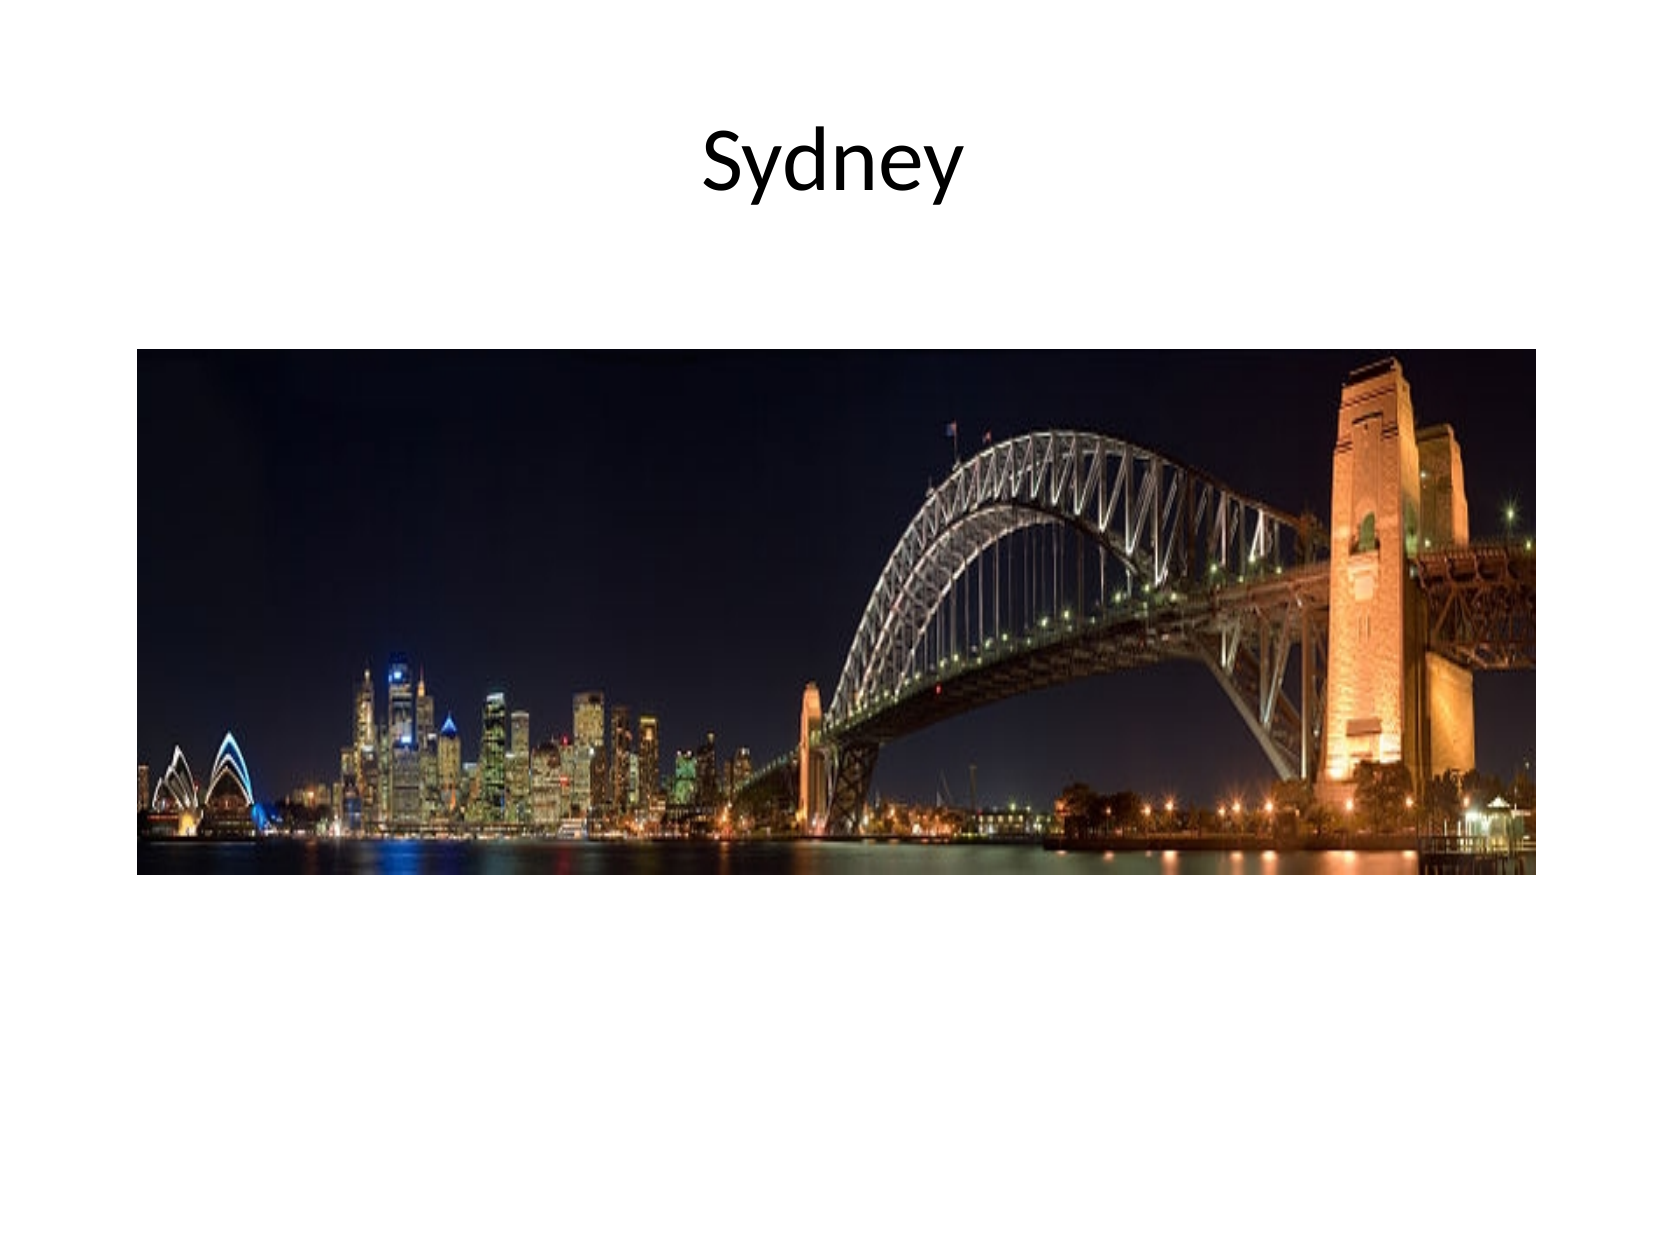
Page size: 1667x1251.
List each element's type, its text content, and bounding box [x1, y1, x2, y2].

picture [137, 349, 1537, 875]
title Sydney [83, 49, 1584, 259]
